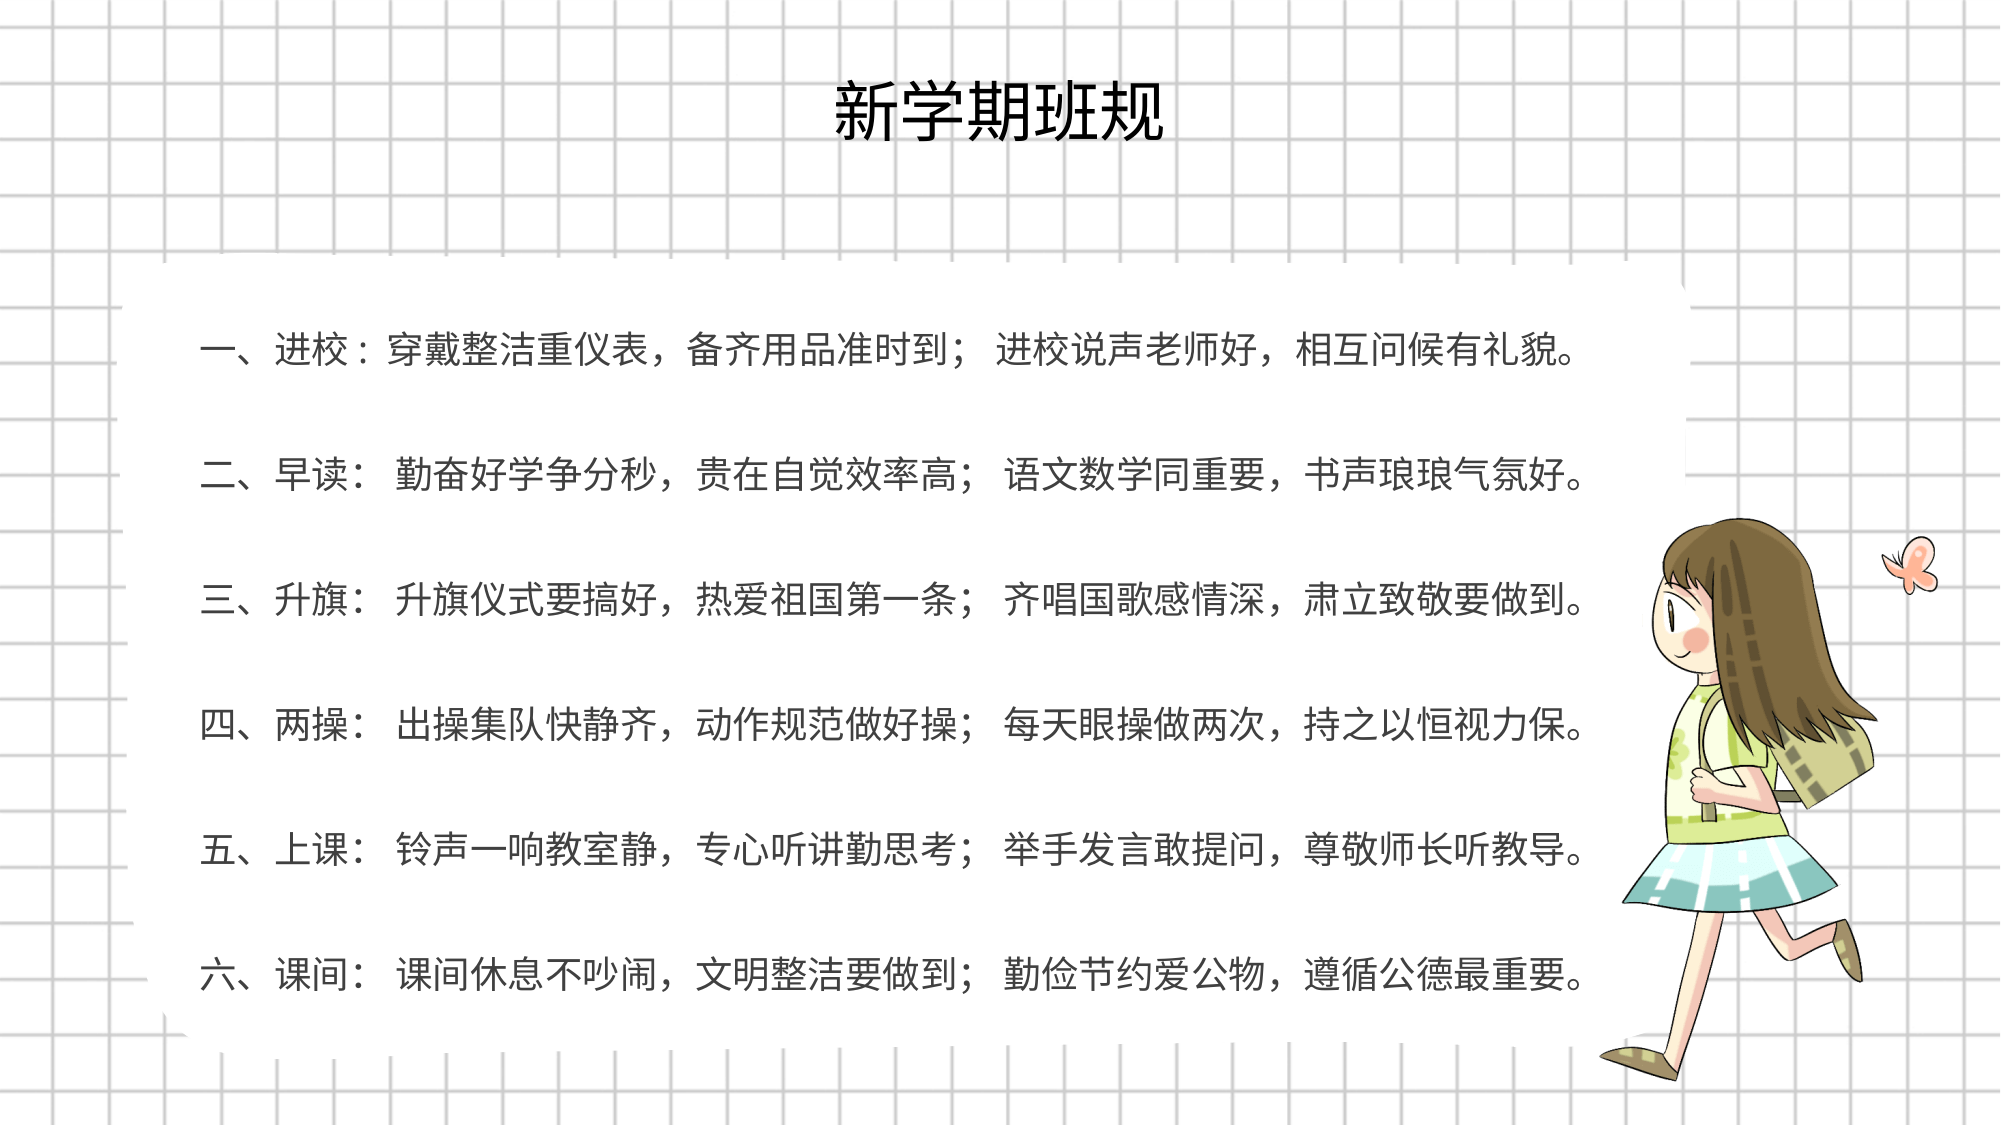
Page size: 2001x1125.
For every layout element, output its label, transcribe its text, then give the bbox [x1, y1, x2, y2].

picture [0, 0, 2001, 1125]
text_box [115, 251, 1690, 1061]
text_box 一、进校: 穿戴整洁重仪表，备齐用品准时到； 进校说声老师好，相互问候有礼貌。 二、早读： 勤奋好学争分秒，贵在自觉效率高； 语文数学同重要，书声琅琅气氛好。 三、升旗： 升旗仪式要搞好，热爱祖国第一条； 齐唱国歌感情深，肃立致敬要做到。 四、两操： 出操集队快静齐，动作规范做好操； 每天眼操做两次，持之以恒视力保。 五、上课： 铃声一响教室静，专心听讲勤思考； 举手发言敢提问，尊敬师长听教导。 六、课间： 课间休息不吵闹，文明整洁要做到； 勤俭节约爱公物，遵循公德最重要。 [184, 301, 1750, 1004]
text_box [595, 62, 1405, 209]
